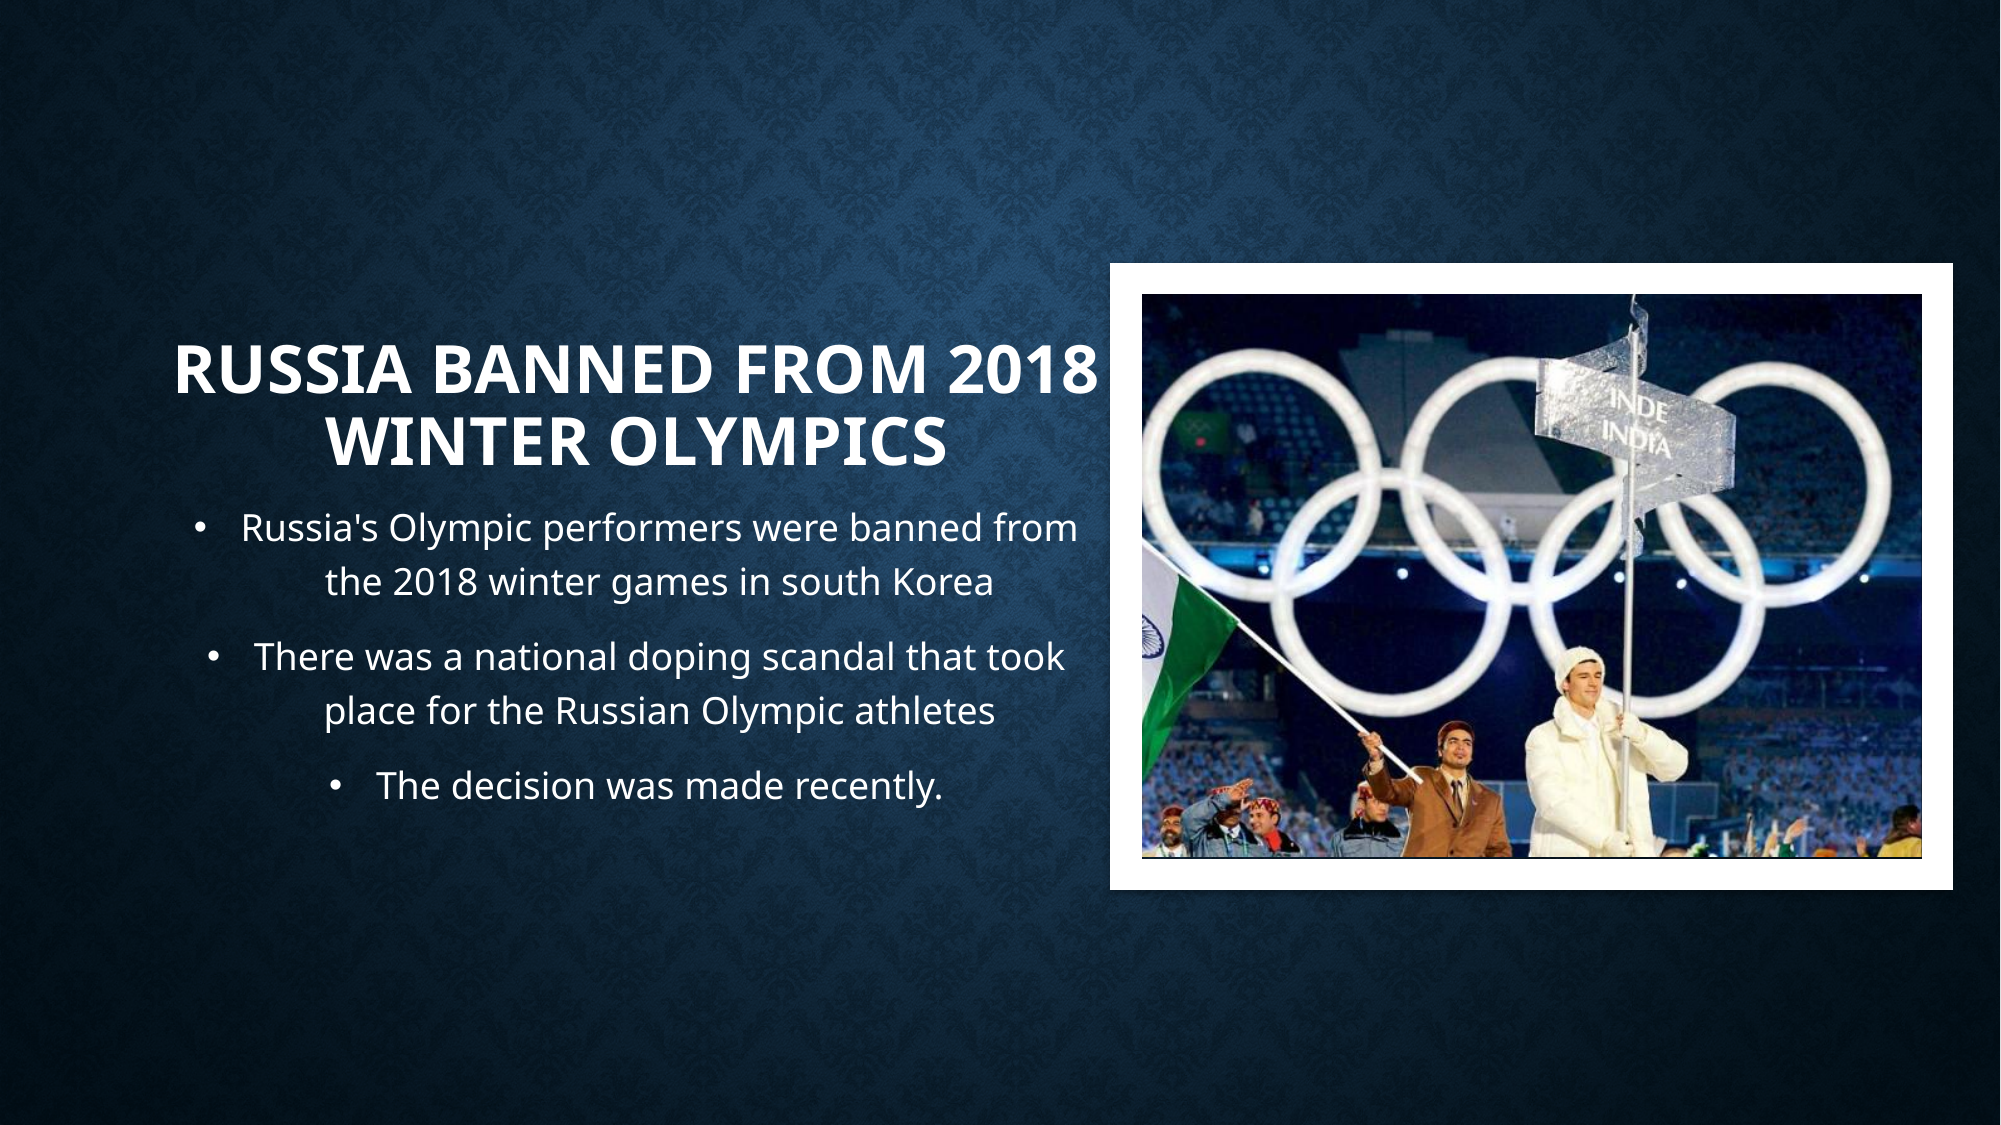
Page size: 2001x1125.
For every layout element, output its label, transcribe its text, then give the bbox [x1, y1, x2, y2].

title Russia Banned From 2018 Winter Olympics [150, 99, 1124, 487]
picture [1141, 293, 1923, 860]
list Russia's Olympic performers were banned from the 2018 winter games in south Korea There was a national doping scandal that took place for the Russian Olympic athletes The decision was made recently. [149, 487, 1124, 950]
